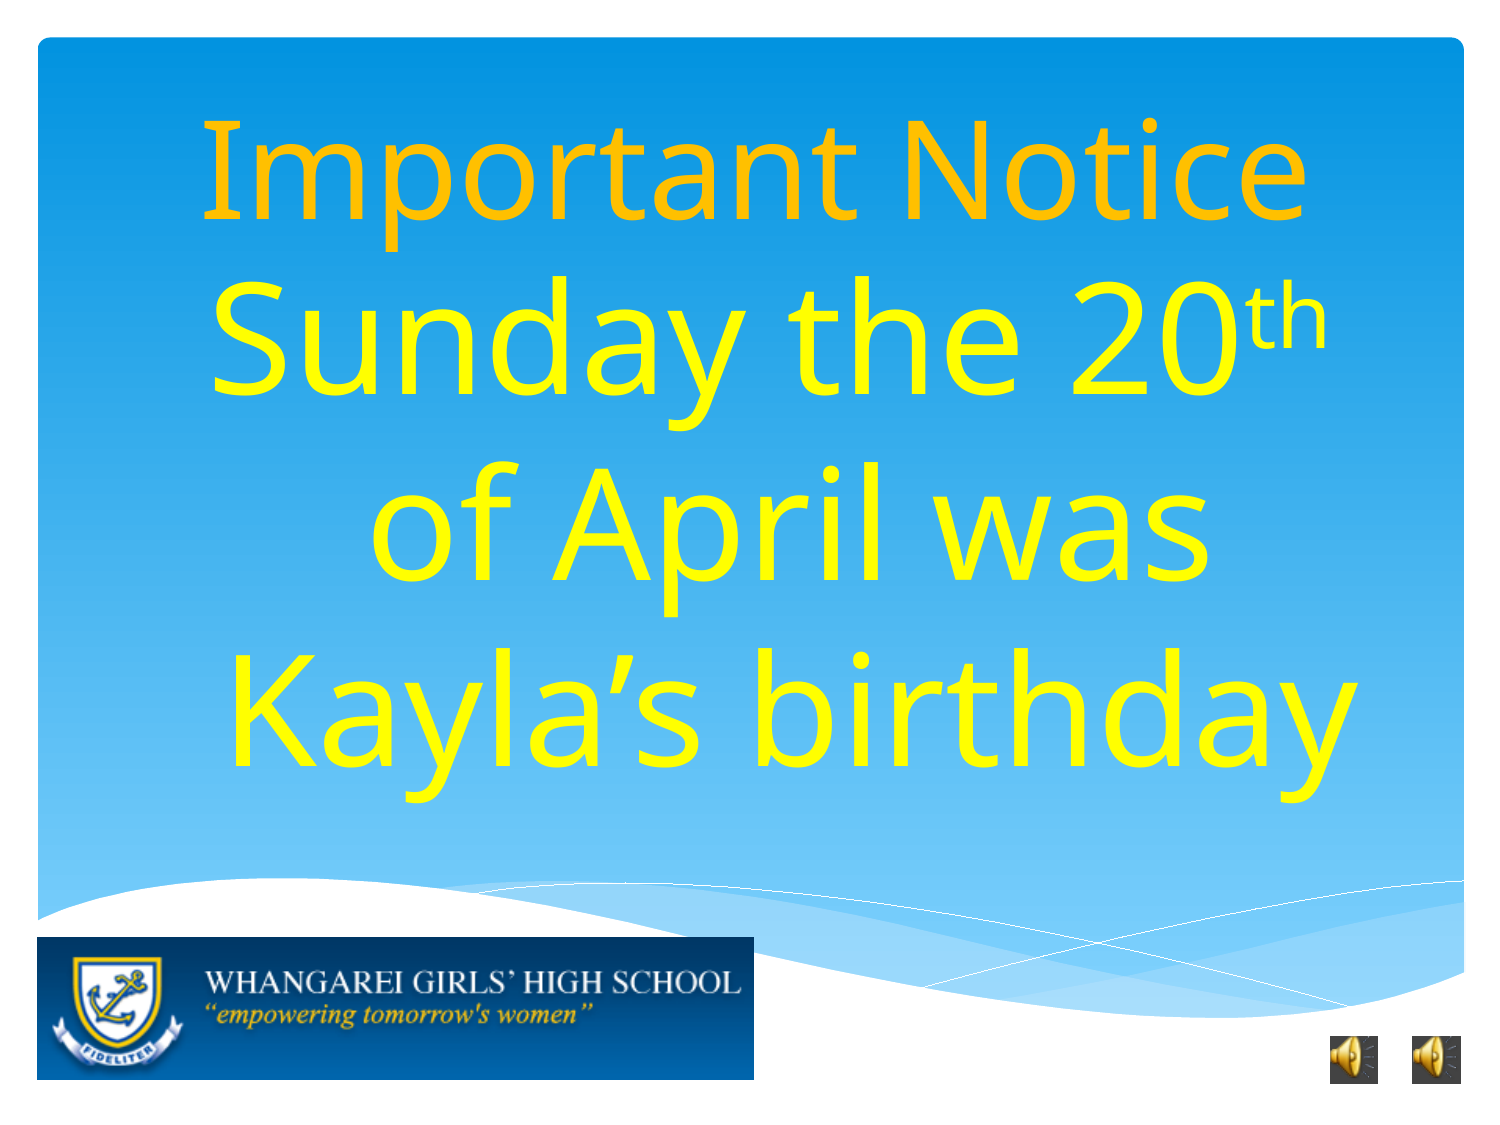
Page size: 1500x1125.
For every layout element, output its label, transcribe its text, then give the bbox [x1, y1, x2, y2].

picture [1411, 1034, 1462, 1086]
text_box Important Notice [149, 37, 1362, 255]
text_box Sunday the 20th of April was Kayla’s birthday [149, 231, 1391, 963]
picture [37, 937, 754, 1080]
picture [1328, 1034, 1380, 1086]
